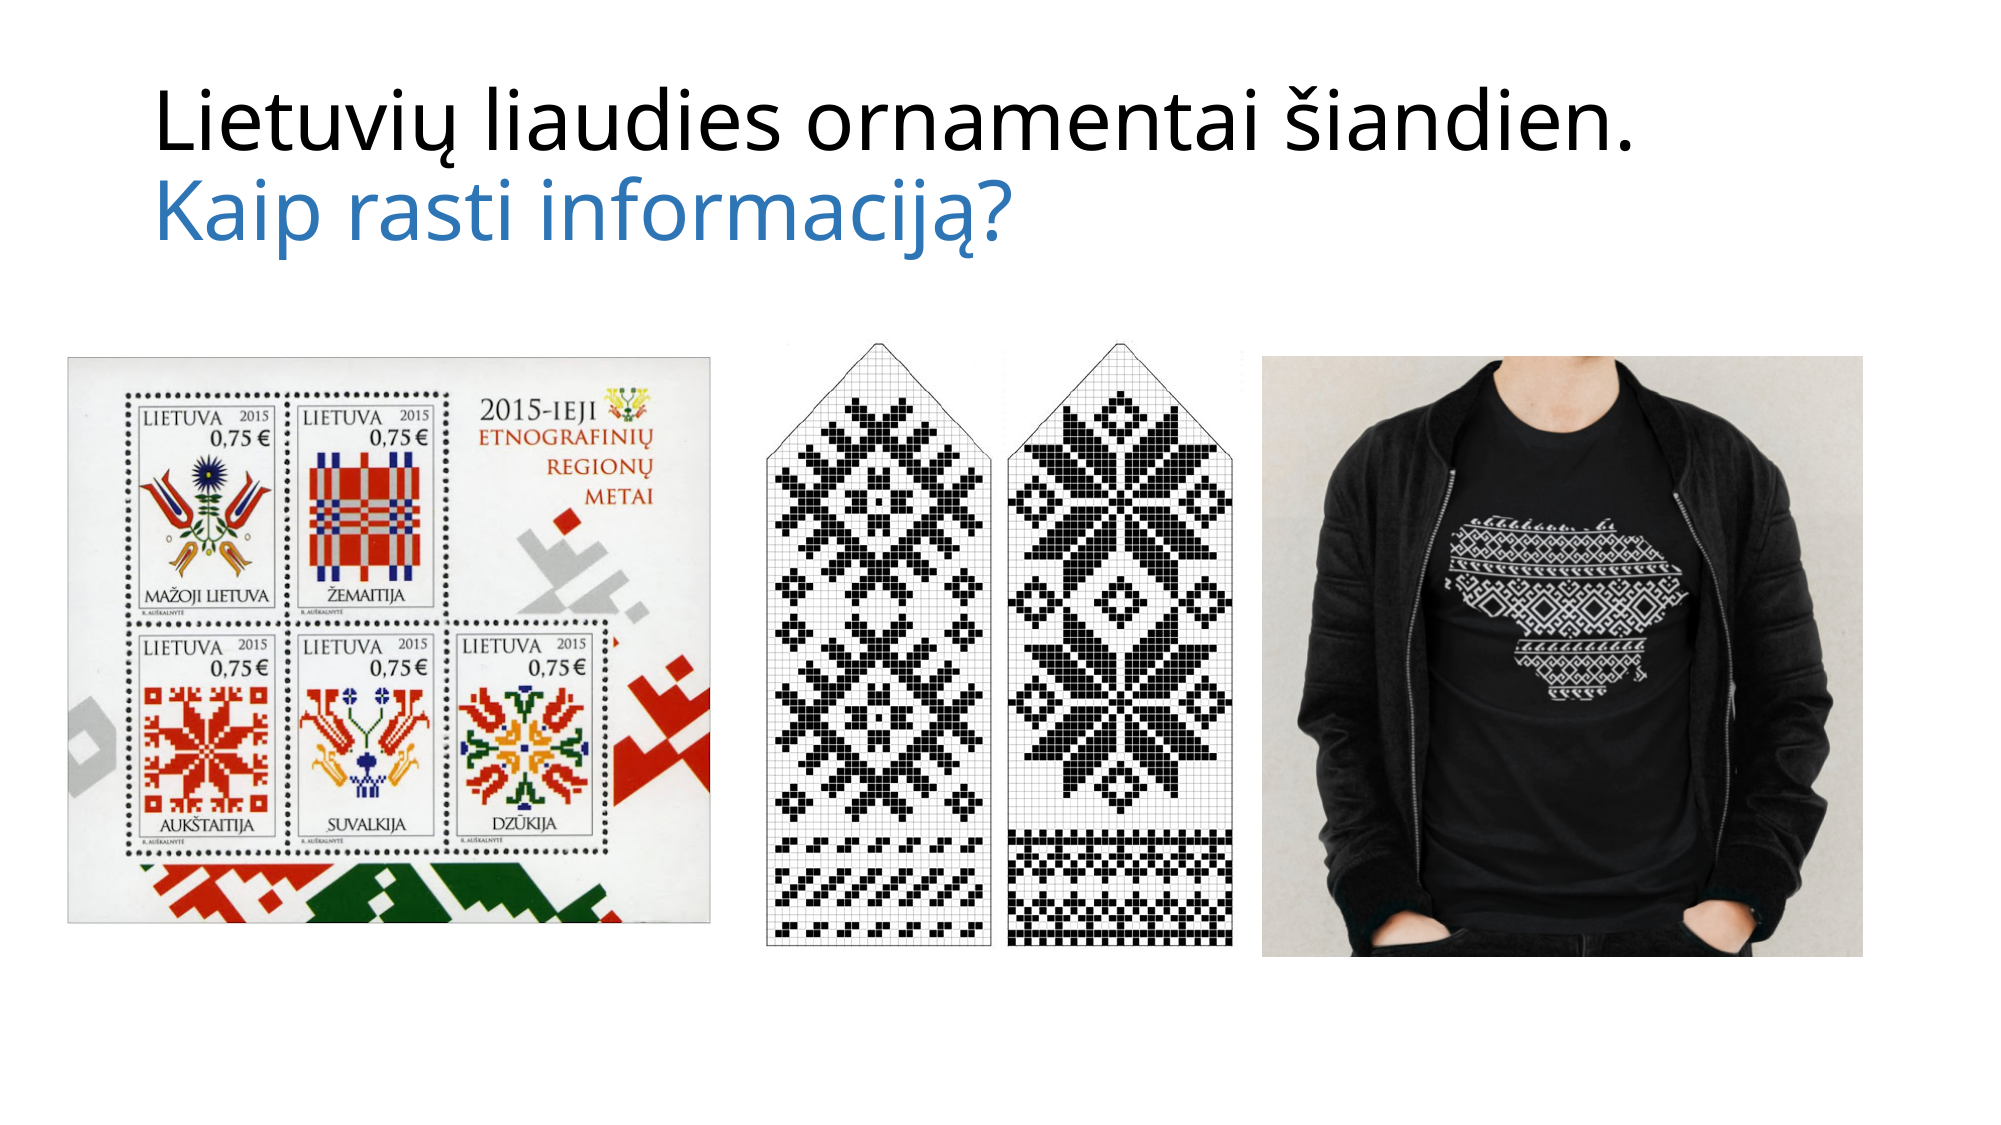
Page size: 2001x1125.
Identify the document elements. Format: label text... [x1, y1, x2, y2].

picture [749, 330, 1863, 957]
title Lietuvių liaudies ornamentai šiandien. Kaip rasti informaciją? [137, 59, 1863, 278]
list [66, 356, 712, 925]
